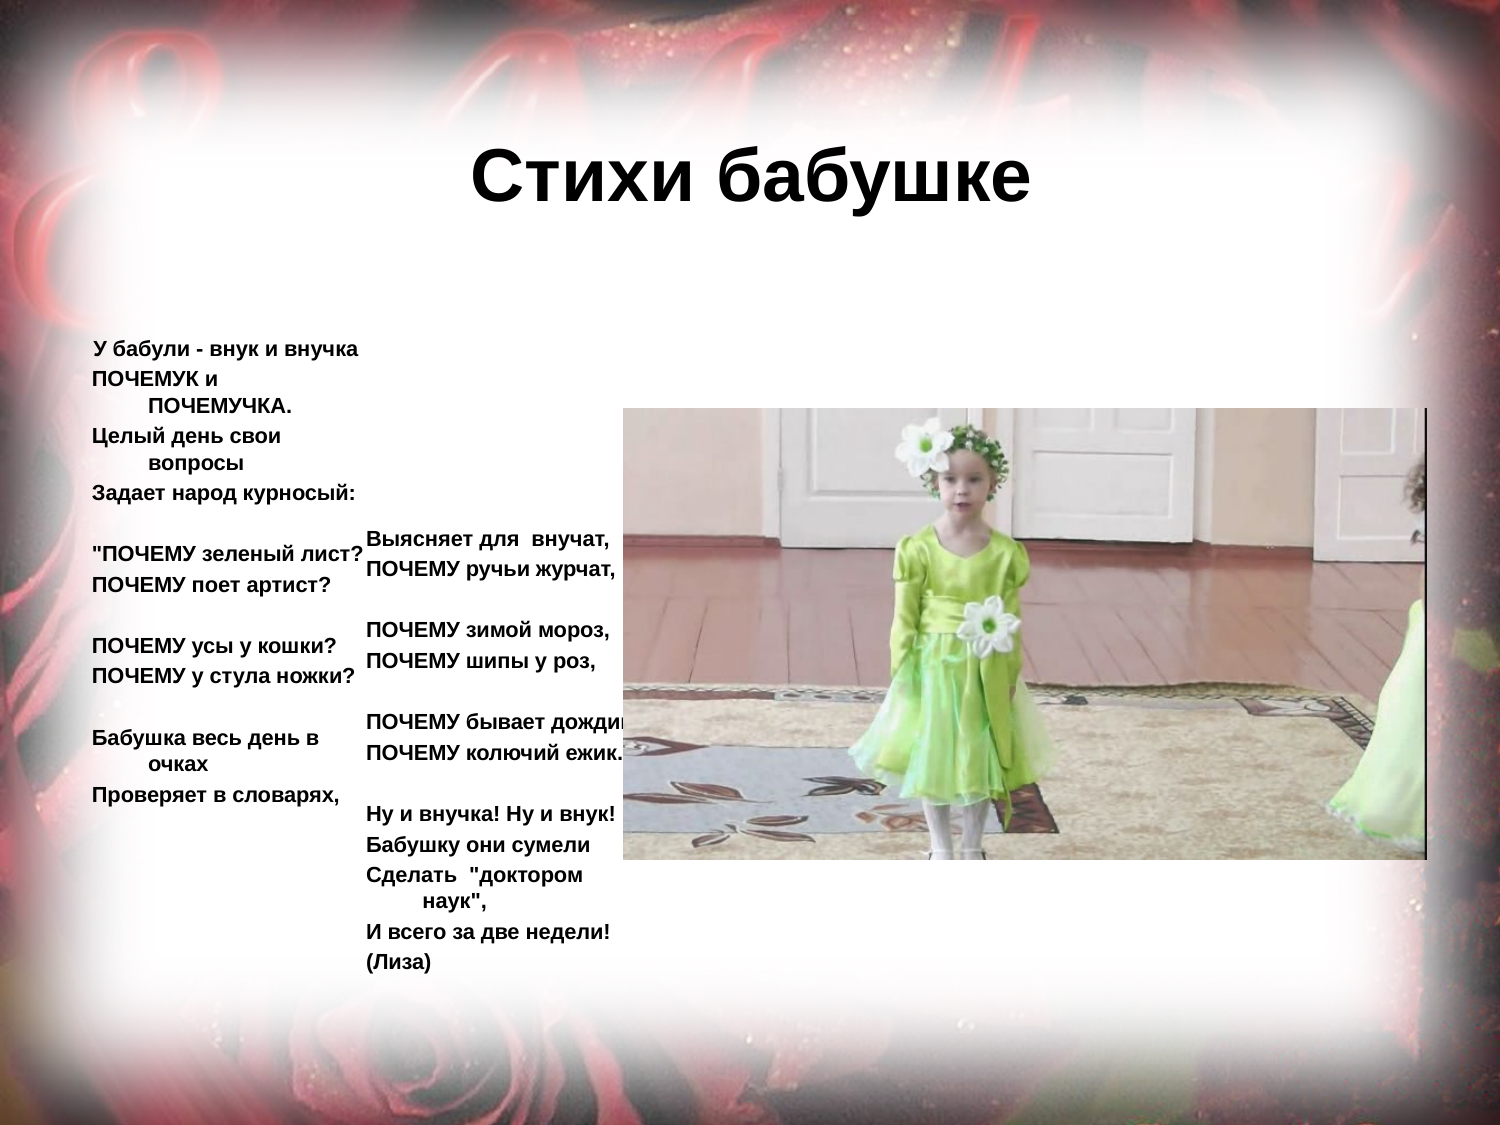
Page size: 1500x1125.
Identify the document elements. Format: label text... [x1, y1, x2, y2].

title Стихи бабушке [76, 77, 1428, 266]
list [623, 408, 1428, 860]
picture [0, 0, 1500, 1125]
list У бабули - внук и внучка ПОЧЕМУК и ПОЧЕМУЧКА. Целый день свои вопросы Задает народ курносый: "ПОЧЕМУ зеленый лист? ПОЧЕМУ поет артист? ПОЧЕМУ усы у кошки? ПОЧЕМУ у стула ножки? Бабушка весь день в очках Проверяет в словарях, Выясняет для внучат, ПОЧЕМУ ручьи журчат, ПОЧЕМУ зимой мороз, ПОЧЕМУ шипы у роз, ПОЧЕМУ бывает дождик, ПОЧЕМУ колючий ежик... Ну и внучка! Ну и внук! Бабушку они сумели Сделать "доктором наук", И всего за две недели! (Лиза) [76, 302, 656, 1046]
